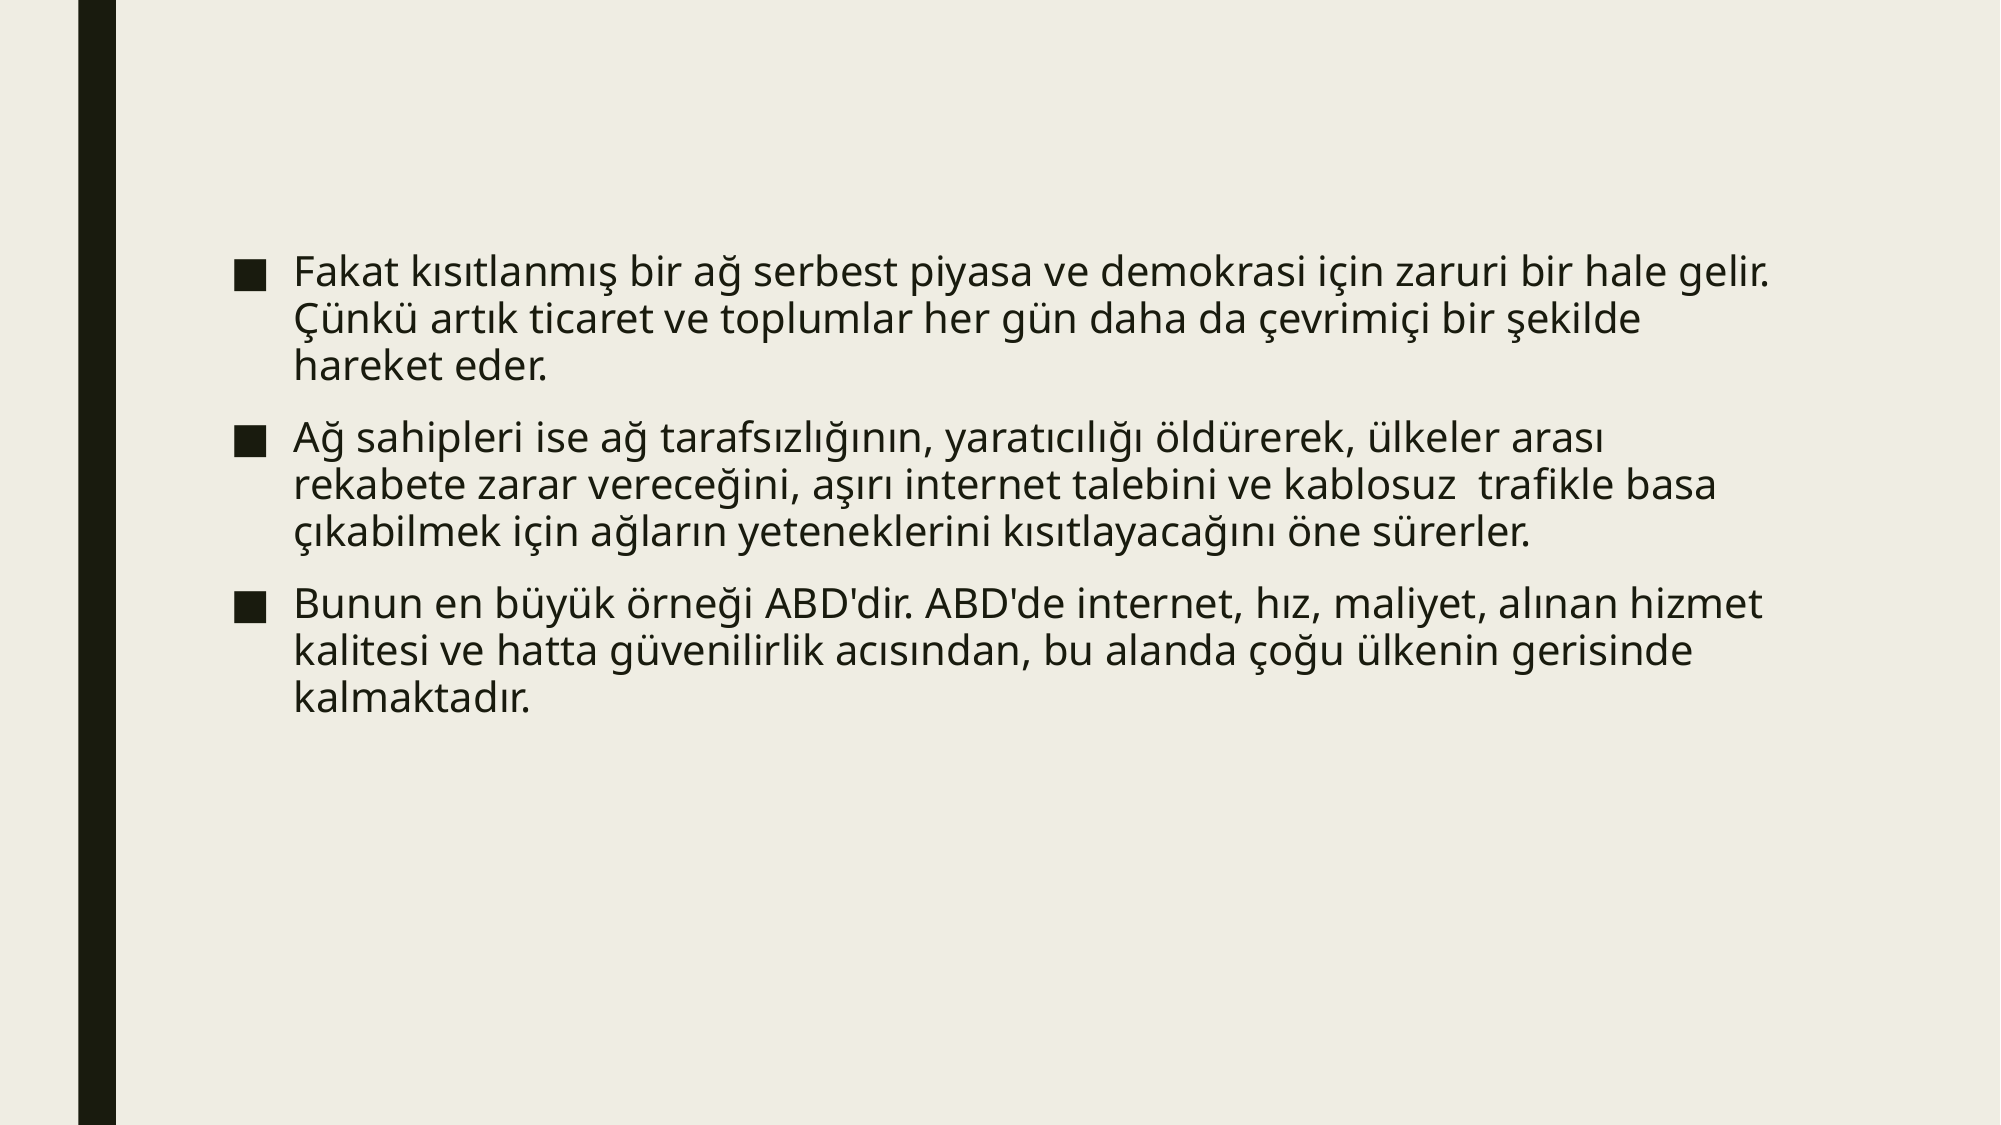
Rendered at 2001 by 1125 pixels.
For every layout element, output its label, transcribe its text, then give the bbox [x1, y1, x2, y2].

list Fakat kısıtlanmış bir ağ serbest piyasa ve demokrasi için zaruri bir hale gelir. Çünkü artık ticaret ve toplumlar her gün daha da çevrimiçi bir şekilde hareket eder. Ağ sahipleri ise ağ tarafsızlığının, yaratıcılığı öldürerek, ülkeler arası rekabete zarar vereceğini, aşırı internet talebini ve kablosuz trafikle basa çıkabilmek için ağların yeteneklerini kısıtlayacağını öne sürerler. Bunun en büyük örneği ABD'dir. ABD'de internet, hız, maliyet, alınan hizmet kalitesi ve hatta güvenilirlik acısından, bu alanda çoğu ülkenin gerisinde kalmaktadır. [215, 241, 1791, 829]
